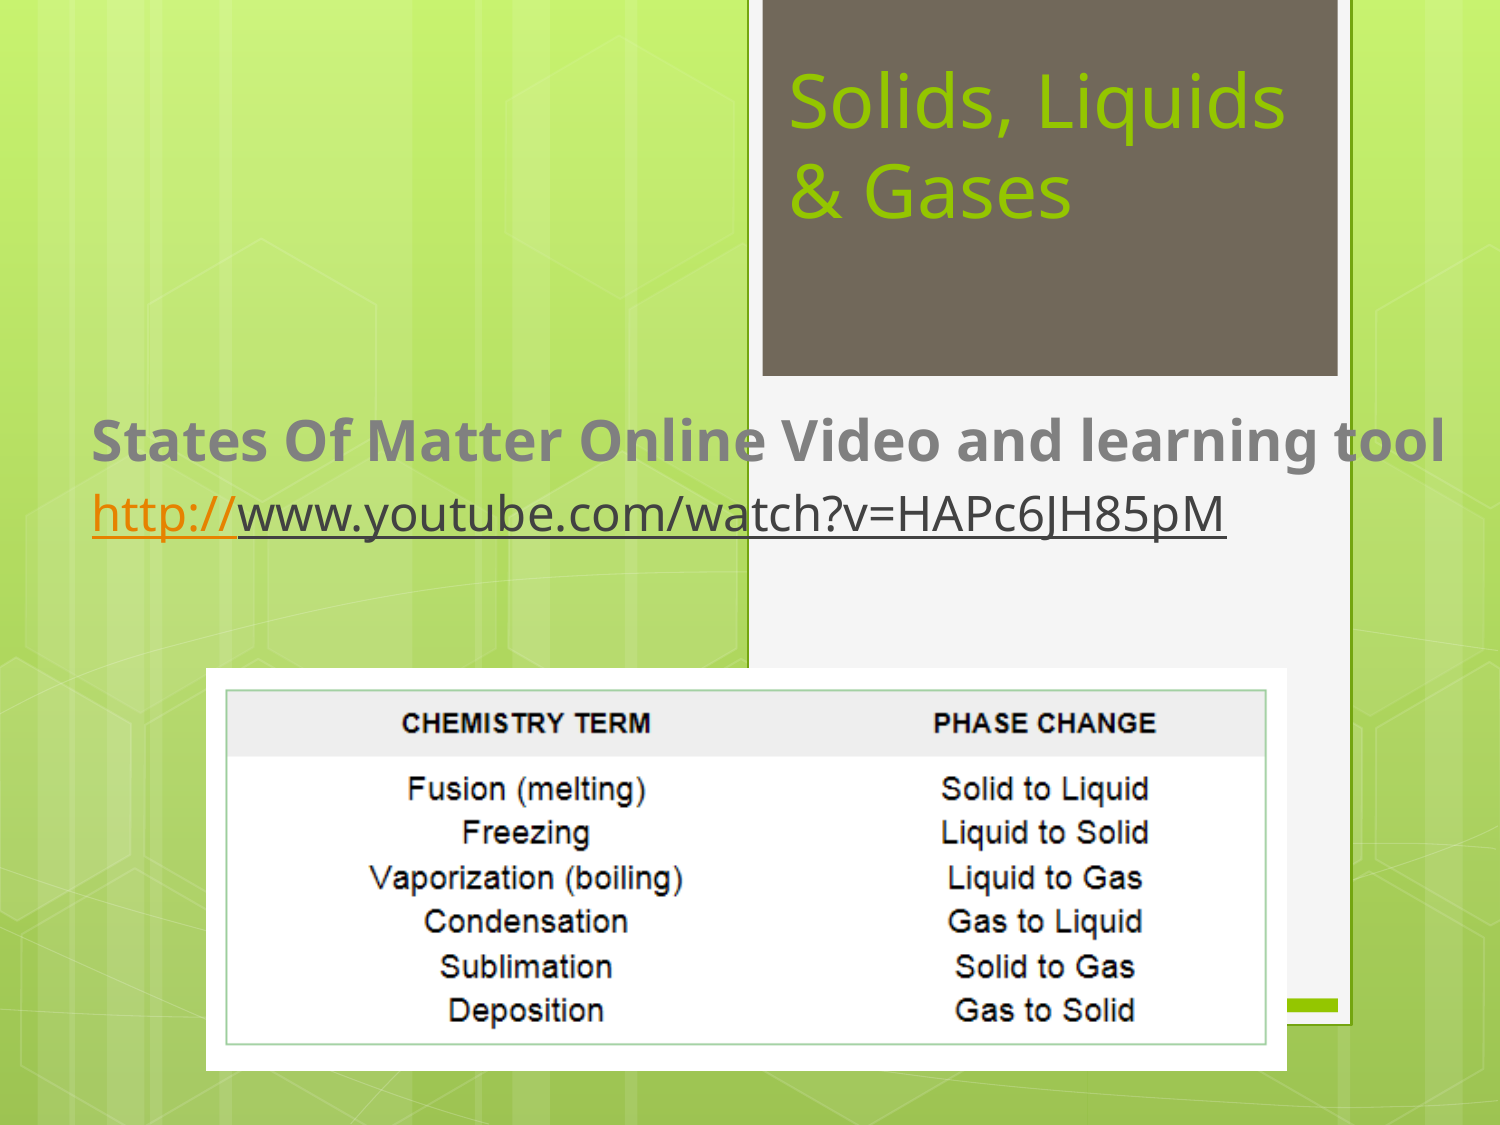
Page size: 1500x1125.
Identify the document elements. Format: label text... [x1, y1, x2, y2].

title Solids, Liquids & Gases [773, 0, 1347, 242]
subtitle States Of Matter Online Video and learning tool http://www.youtube.com/watch?v=HAPc6JH85pM [76, 397, 1483, 622]
picture [206, 668, 1287, 1071]
